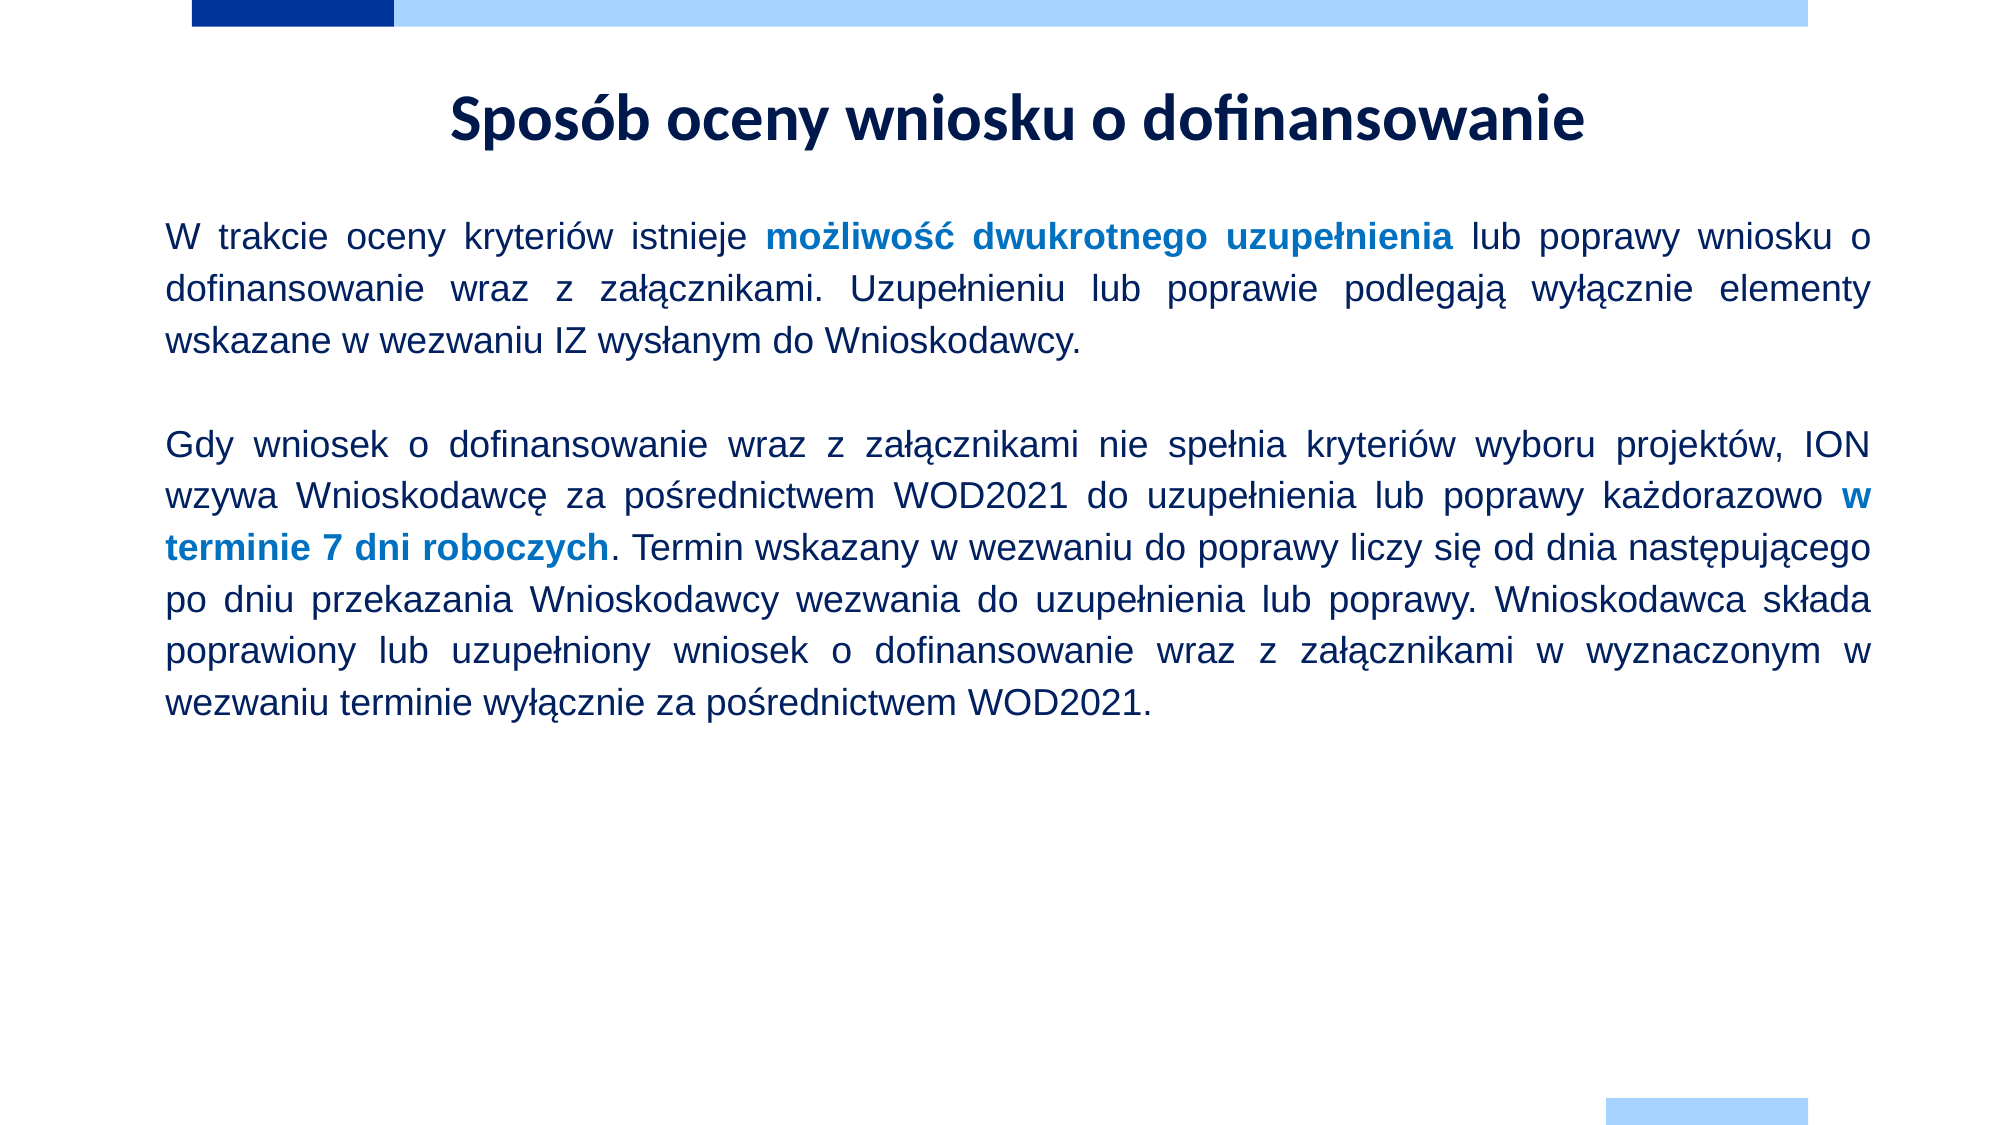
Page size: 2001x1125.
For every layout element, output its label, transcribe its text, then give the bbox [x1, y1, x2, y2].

text_box W trakcie oceny kryteriów istnieje możliwość dwukrotnego uzupełnienia lub poprawy wniosku o dofinansowanie wraz z załącznikami. Uzupełnieniu lub poprawie podlegają wyłącznie elementy wskazane w wezwaniu IZ wysłanym do Wnioskodawcy. Gdy wniosek o dofinansowanie wraz z załącznikami nie spełnia kryteriów wyboru projektów, ION wzywa Wnioskodawcę za pośrednictwem WOD2021 do uzupełnienia lub poprawy każdorazowo w terminie 7 dni roboczych. Termin wskazany w wezwaniu do poprawy liczy się od dnia następującego po dniu przekazania Wnioskodawcy wezwania do uzupełnienia lub poprawy. Wnioskodawca składa poprawiony lub uzupełniony wniosek o dofinansowanie wraz z załącznikami w wyznaczonym w wezwaniu terminie wyłącznie za pośrednictwem WOD2021. [150, 198, 1886, 834]
text_box Sposób oceny wniosku o dofinansowanie [131, 66, 1906, 161]
